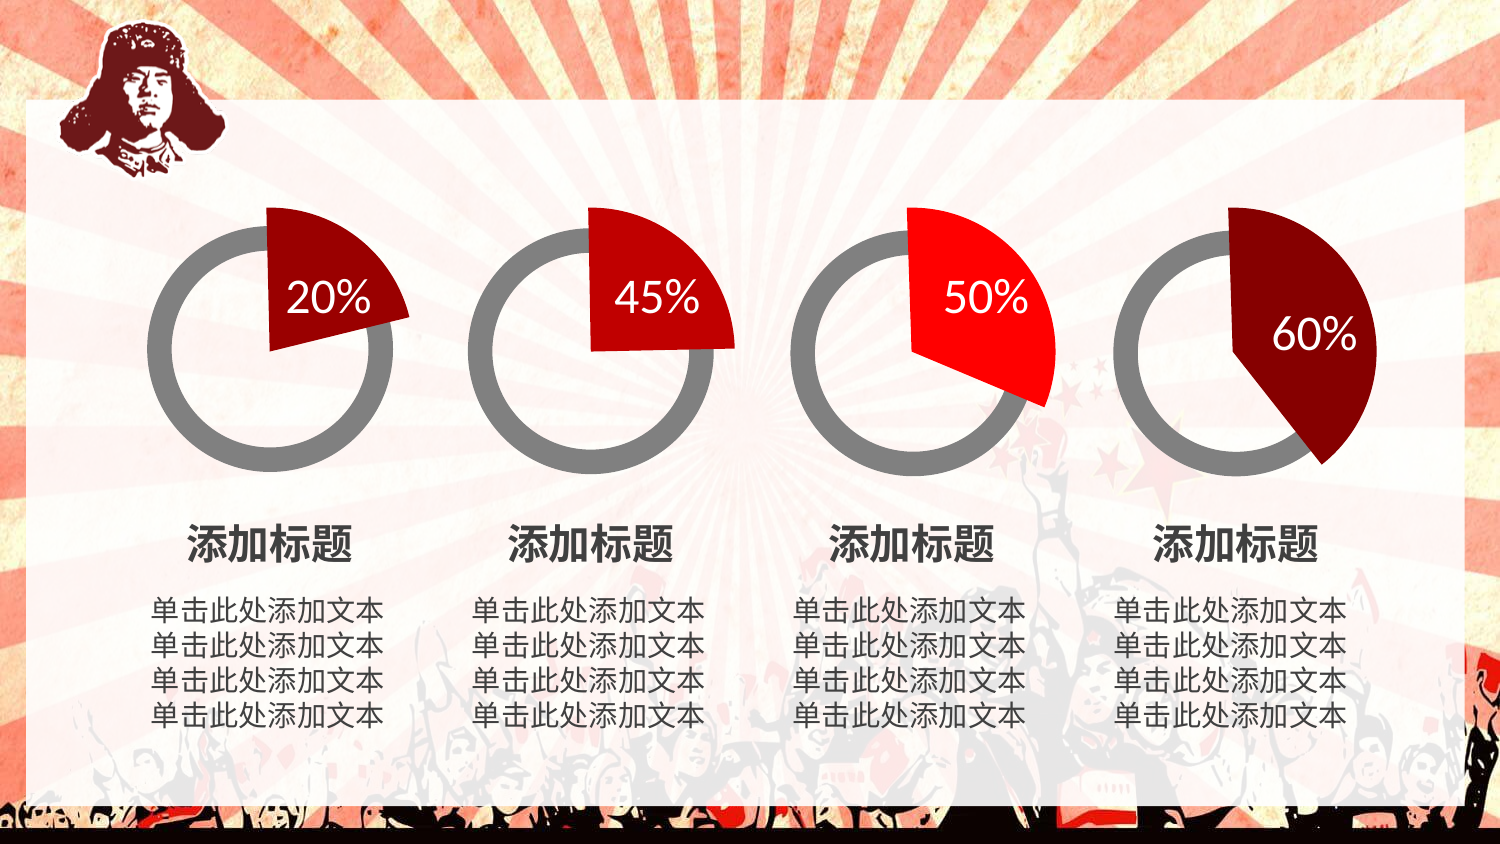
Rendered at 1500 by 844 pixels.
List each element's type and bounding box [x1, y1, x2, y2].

text_box [446, 207, 735, 496]
text_box [767, 207, 1056, 496]
picture [0, 0, 1500, 844]
text_box [1102, 512, 1363, 740]
text_box [460, 512, 721, 740]
text_box [125, 207, 414, 496]
text_box [781, 512, 1042, 740]
text_box [1088, 207, 1377, 496]
text_box [139, 512, 400, 740]
